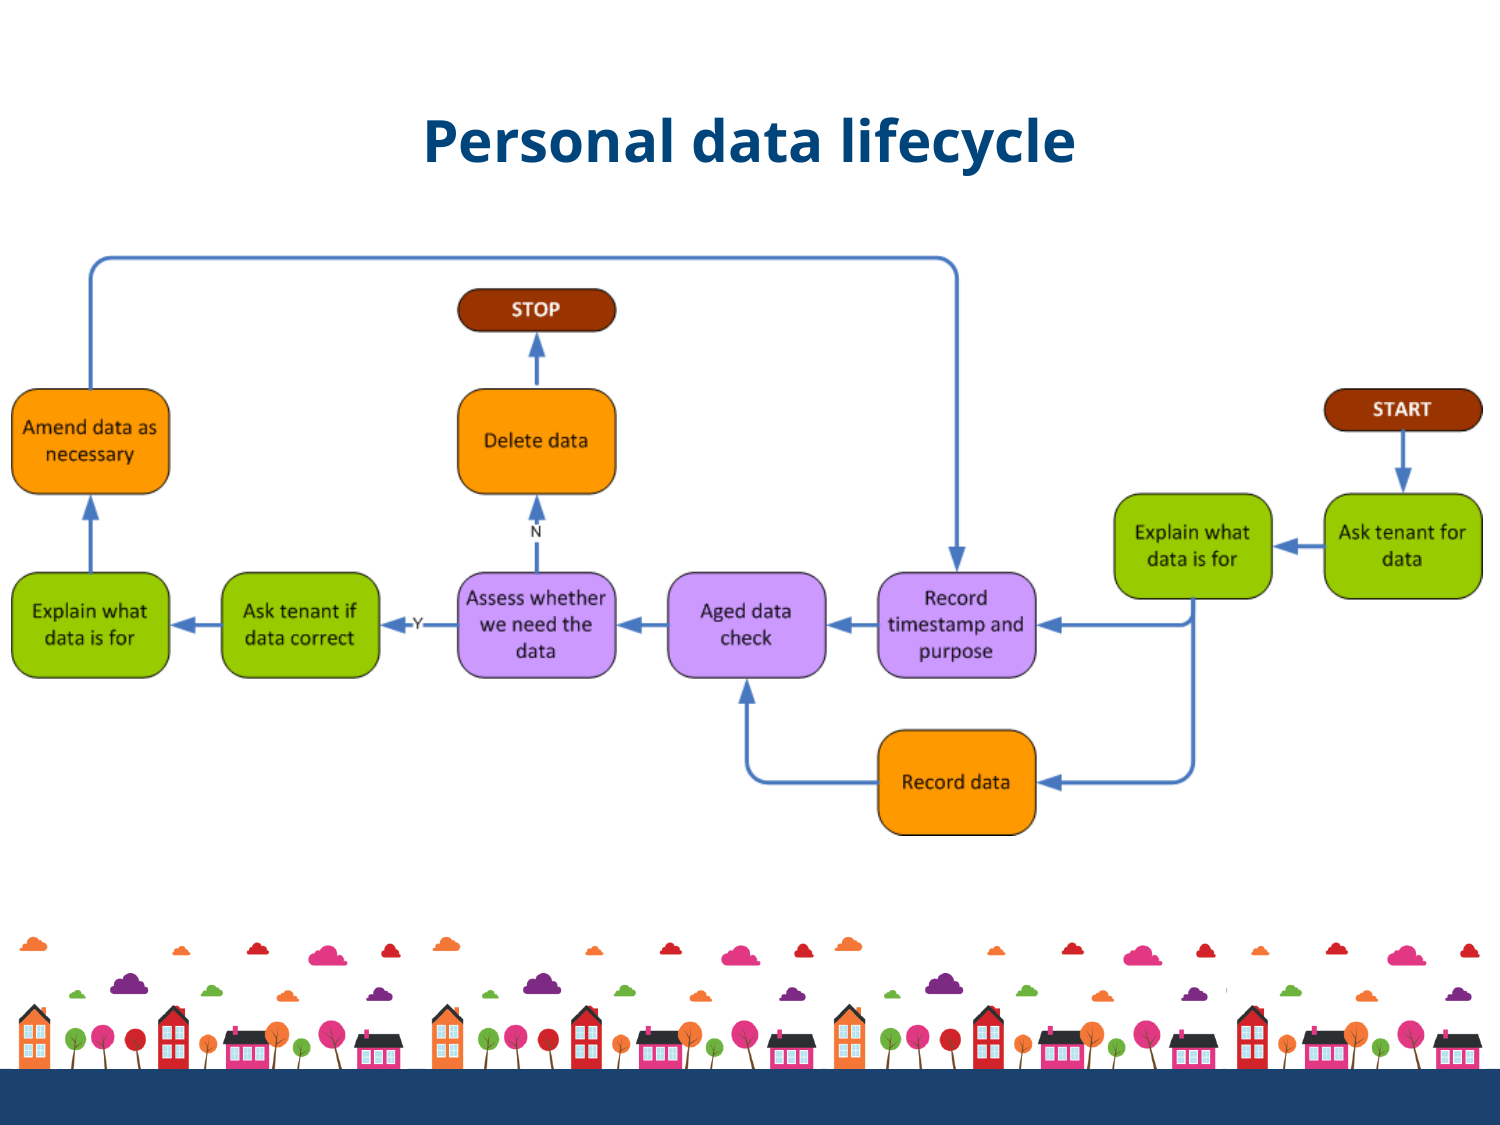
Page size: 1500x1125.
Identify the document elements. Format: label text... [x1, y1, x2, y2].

title Personal data lifecycle [75, 45, 1425, 233]
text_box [0, 933, 1500, 1125]
picture [11, 255, 1483, 837]
